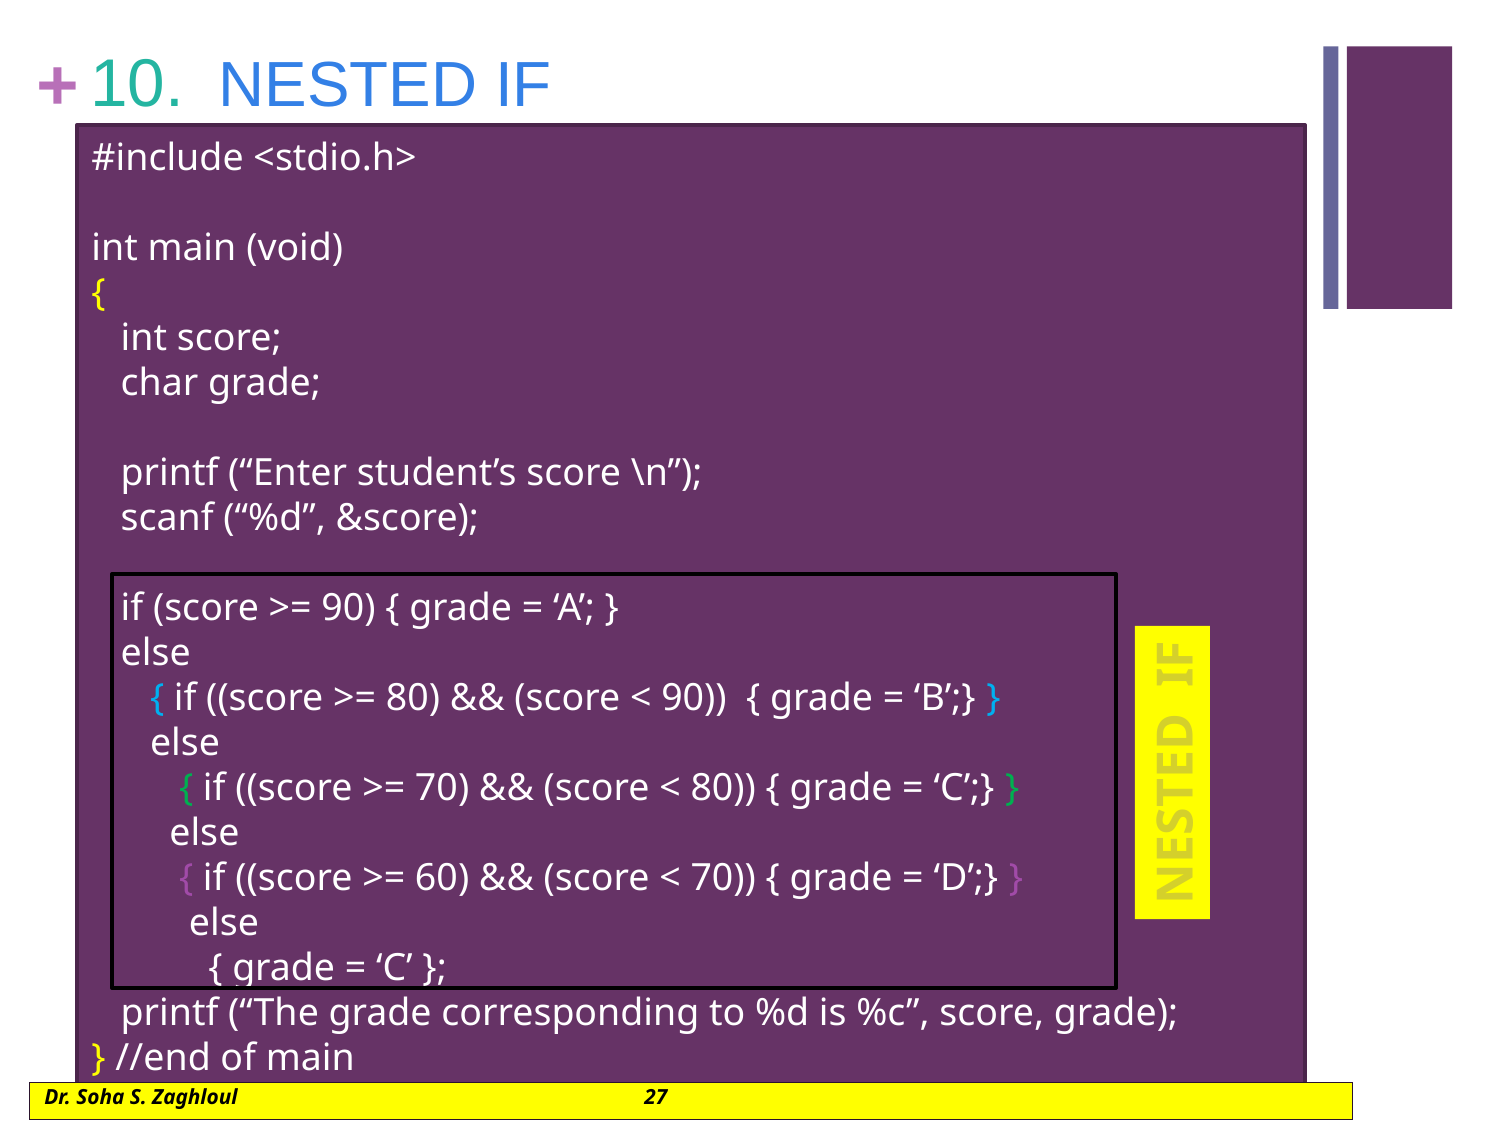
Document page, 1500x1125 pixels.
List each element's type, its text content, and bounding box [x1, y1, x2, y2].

text_box #include <stdio.h> int main (void) { int score; char grade; printf (“Enter student’s score \n”); scanf (“%d”, &score); if (score >= 90) { grade = ‘A’; } else { if ((score >= 80) && (score < 90)) { grade = ‘B’;} } else { if ((score >= 70) && (score < 80)) { grade = ‘C’;} } else { if ((score >= 60) && (score < 70)) { grade = ‘D’;} } else { grade = ‘C’ }; printf (“The grade corresponding to %d is %c”, score, grade); } //end of main [75, 123, 1307, 1082]
title 10. NESTED IF [75, 30, 1459, 128]
text_box NESTED IF [1134, 625, 1210, 920]
text_box [110, 572, 1118, 990]
text_box Dr. Soha S. Zaghloul 27 [29, 1082, 1353, 1120]
